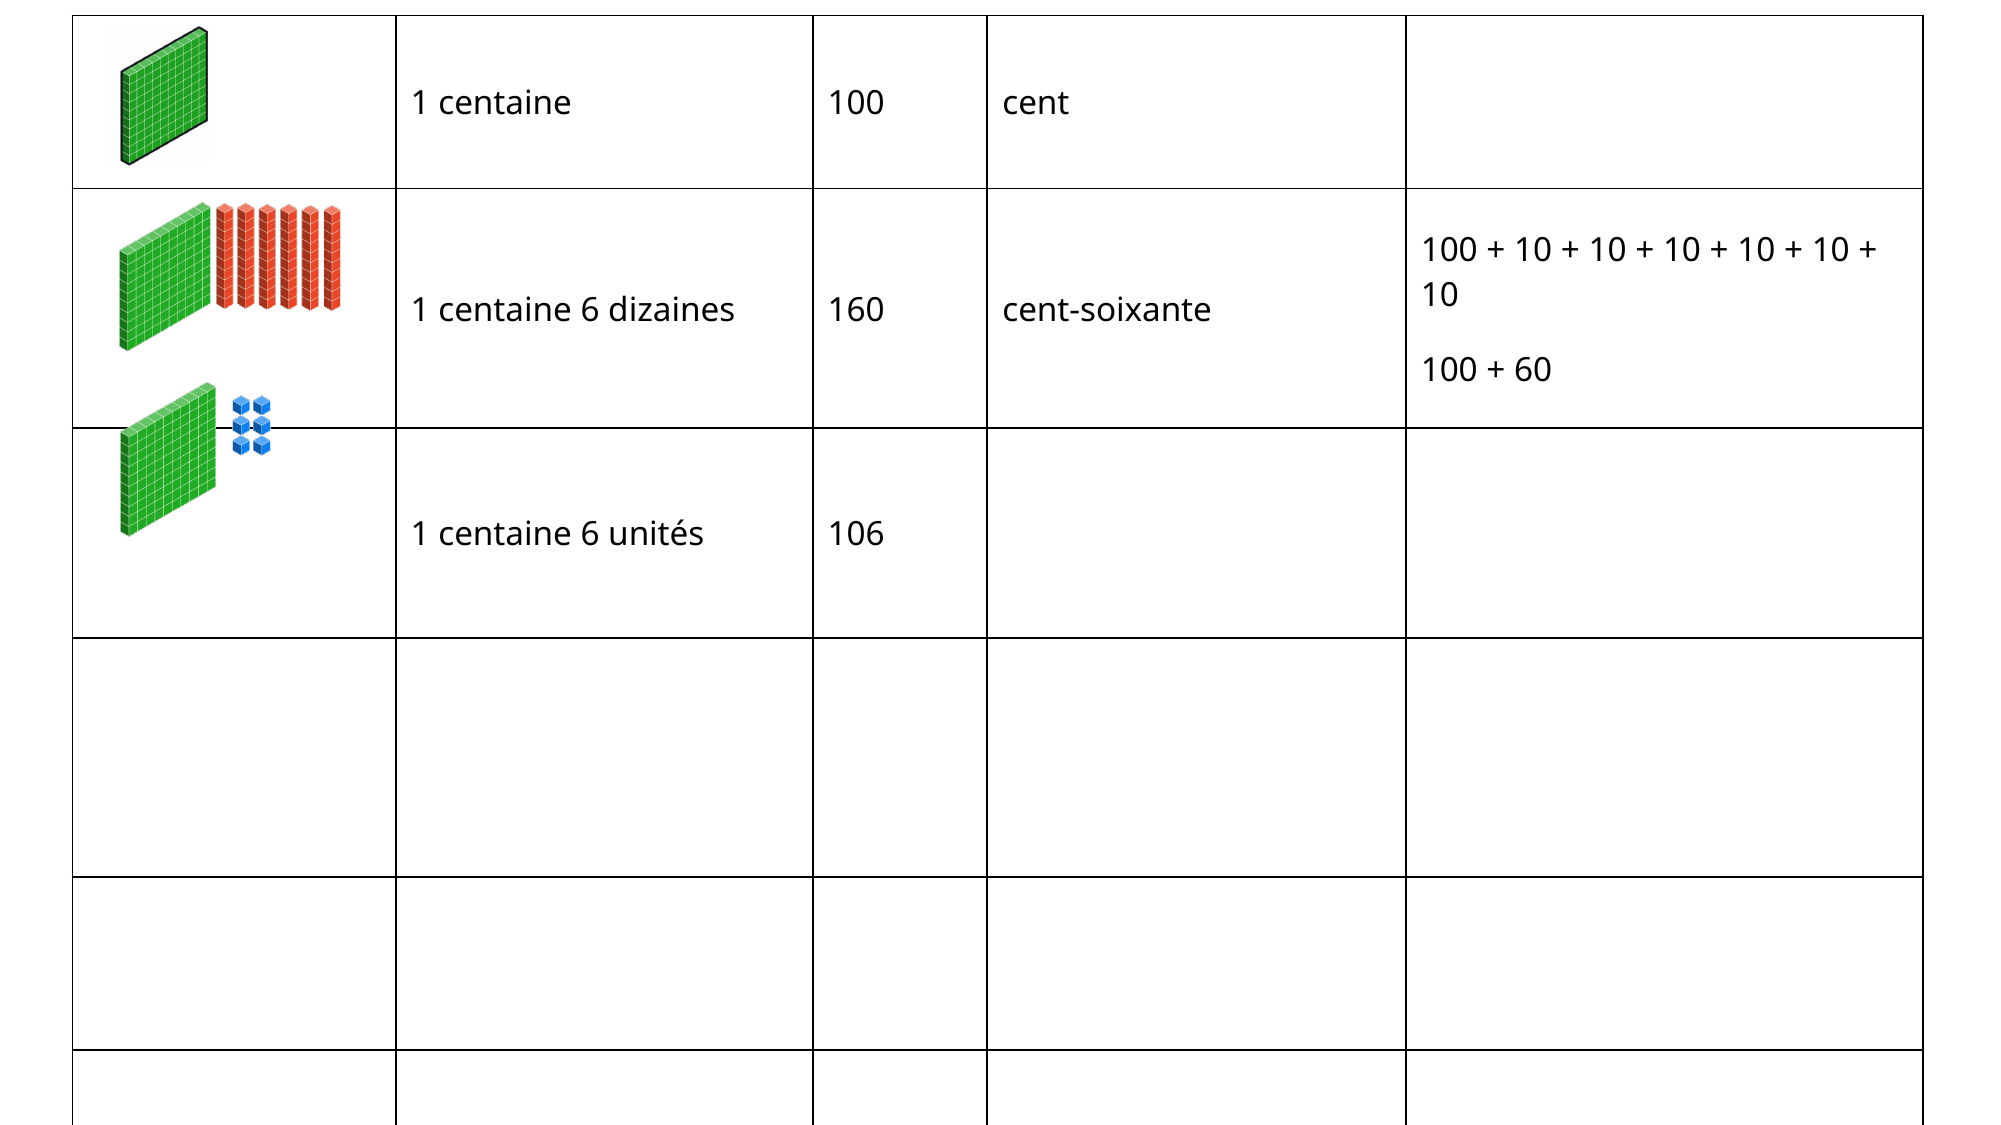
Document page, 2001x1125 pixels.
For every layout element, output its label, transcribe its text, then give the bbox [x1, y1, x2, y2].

table_cell [814, 878, 986, 1049]
table_cell [814, 1051, 986, 1125]
picture [99, 183, 360, 557]
table_cell [988, 1051, 1405, 1125]
table_header 100 [814, 16, 986, 188]
table_cell [1407, 639, 1922, 876]
table_cell 160 [814, 189, 986, 427]
table_cell [397, 639, 812, 876]
table_cell [1407, 1051, 1922, 1125]
table_header [1407, 16, 1922, 188]
table_cell [988, 878, 1405, 1049]
table_cell [73, 639, 395, 876]
table_cell [290, 189, 395, 427]
table_cell [814, 639, 986, 876]
table_cell [1407, 429, 1922, 637]
table_cell 100 + 10 + 10 + 10 + 10 + 10 + 10 100 + 60 [1407, 189, 1922, 427]
table_cell 1 centaine 6 unités [397, 429, 812, 637]
picture [103, 24, 215, 167]
table_cell 1 centaine 6 dizaines [397, 189, 812, 427]
table_cell [988, 429, 1405, 637]
table_cell 106 [814, 429, 986, 637]
table_cell [397, 1051, 812, 1125]
table_cell [73, 189, 99, 427]
table_cell [73, 878, 395, 1049]
table_cell [73, 1051, 395, 1125]
table_cell cent-soixante [988, 189, 1405, 427]
table_cell [397, 878, 812, 1049]
table_header 1 centaine [397, 16, 812, 188]
table_header cent [988, 16, 1405, 188]
table_cell [1407, 878, 1922, 1049]
table_cell [73, 429, 395, 637]
table_cell [988, 639, 1405, 876]
table_header [73, 16, 395, 188]
